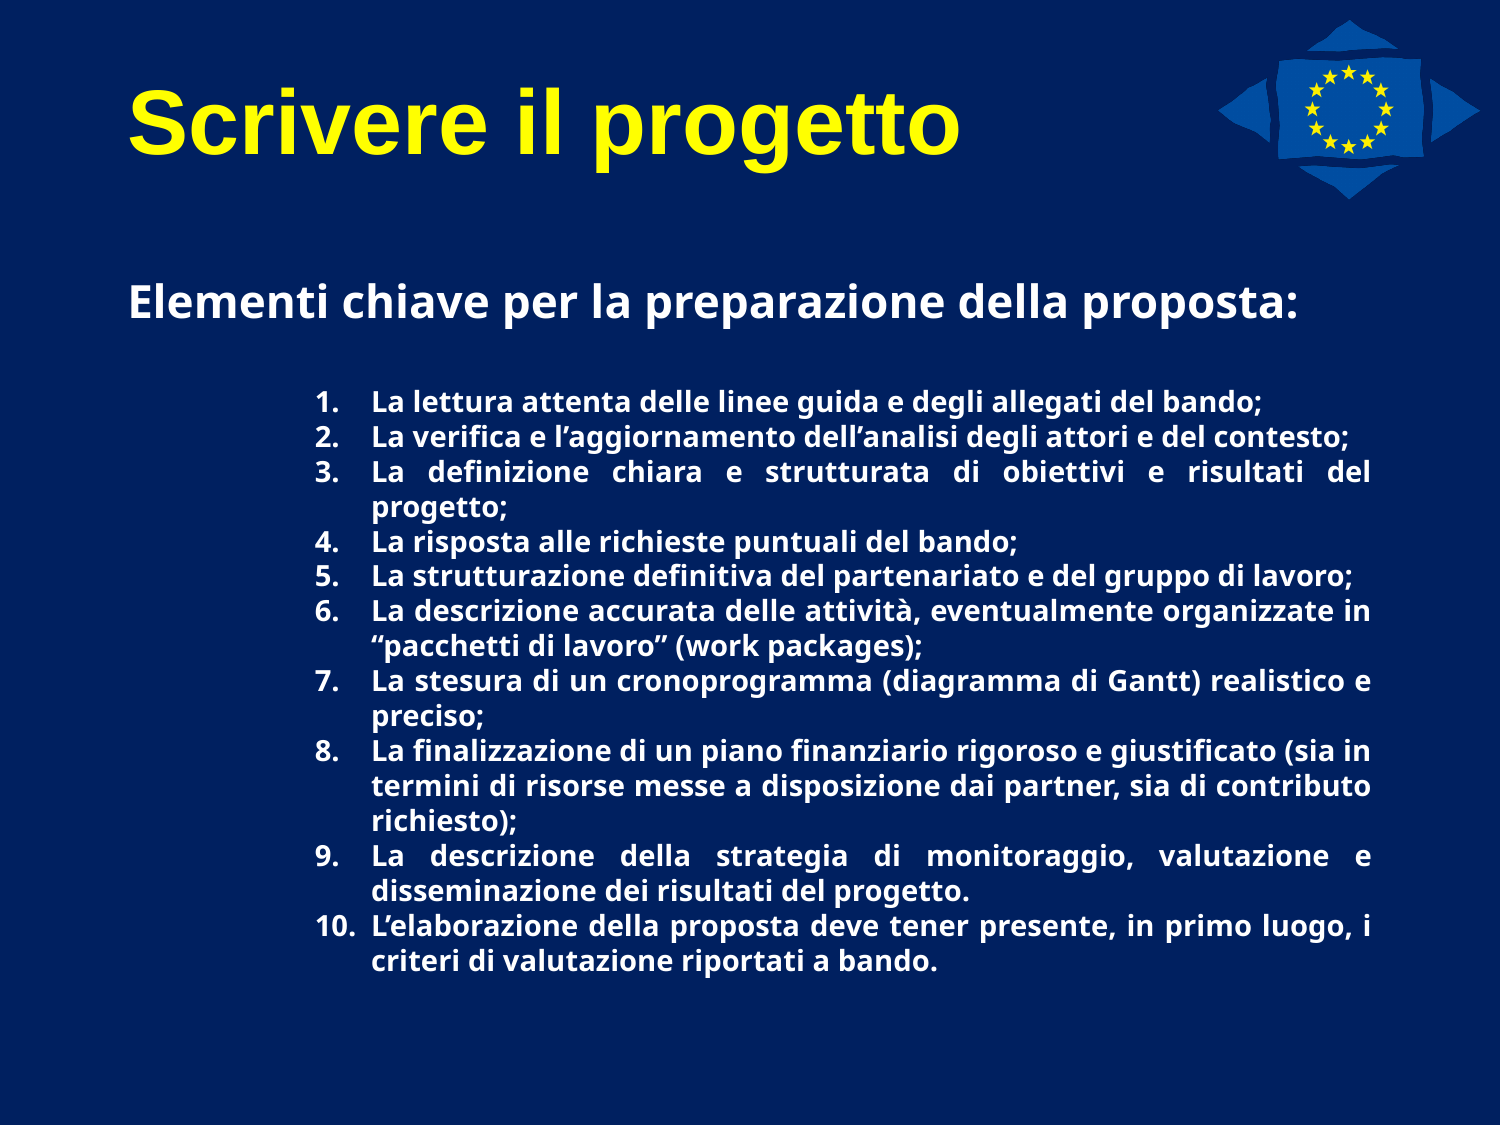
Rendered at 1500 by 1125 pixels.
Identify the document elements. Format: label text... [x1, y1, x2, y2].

text_box Elementi chiave per la preparazione della proposta: La lettura attenta delle linee guida e degli allegati del bando; La verifica e l’aggiornamento dell’analisi degli attori e del contesto; La definizione chiara e strutturata di obiettivi e risultati del progetto; La risposta alle richieste puntuali del bando; La strutturazione definitiva del partenariato e del gruppo di lavoro; La descrizione accurata delle attività, eventualmente organizzate in “pacchetti di lavoro” (work packages); La stesura di un cronoprogramma (diagramma di Gantt) realistico e preciso; La finalizzazione di un piano finanziario rigoroso e giustificato (sia in termini di risorse messe a disposizione dai partner, sia di contributo richiesto); La descrizione della strategia di monitoraggio, valutazione e disseminazione dei risultati del progetto. L’elaborazione della proposta deve tener presente, in primo luogo, i criteri di valutazione riportati a bando. [112, 265, 1388, 985]
picture [1214, 17, 1484, 203]
text_box Scrivere il progetto [112, 55, 1162, 180]
